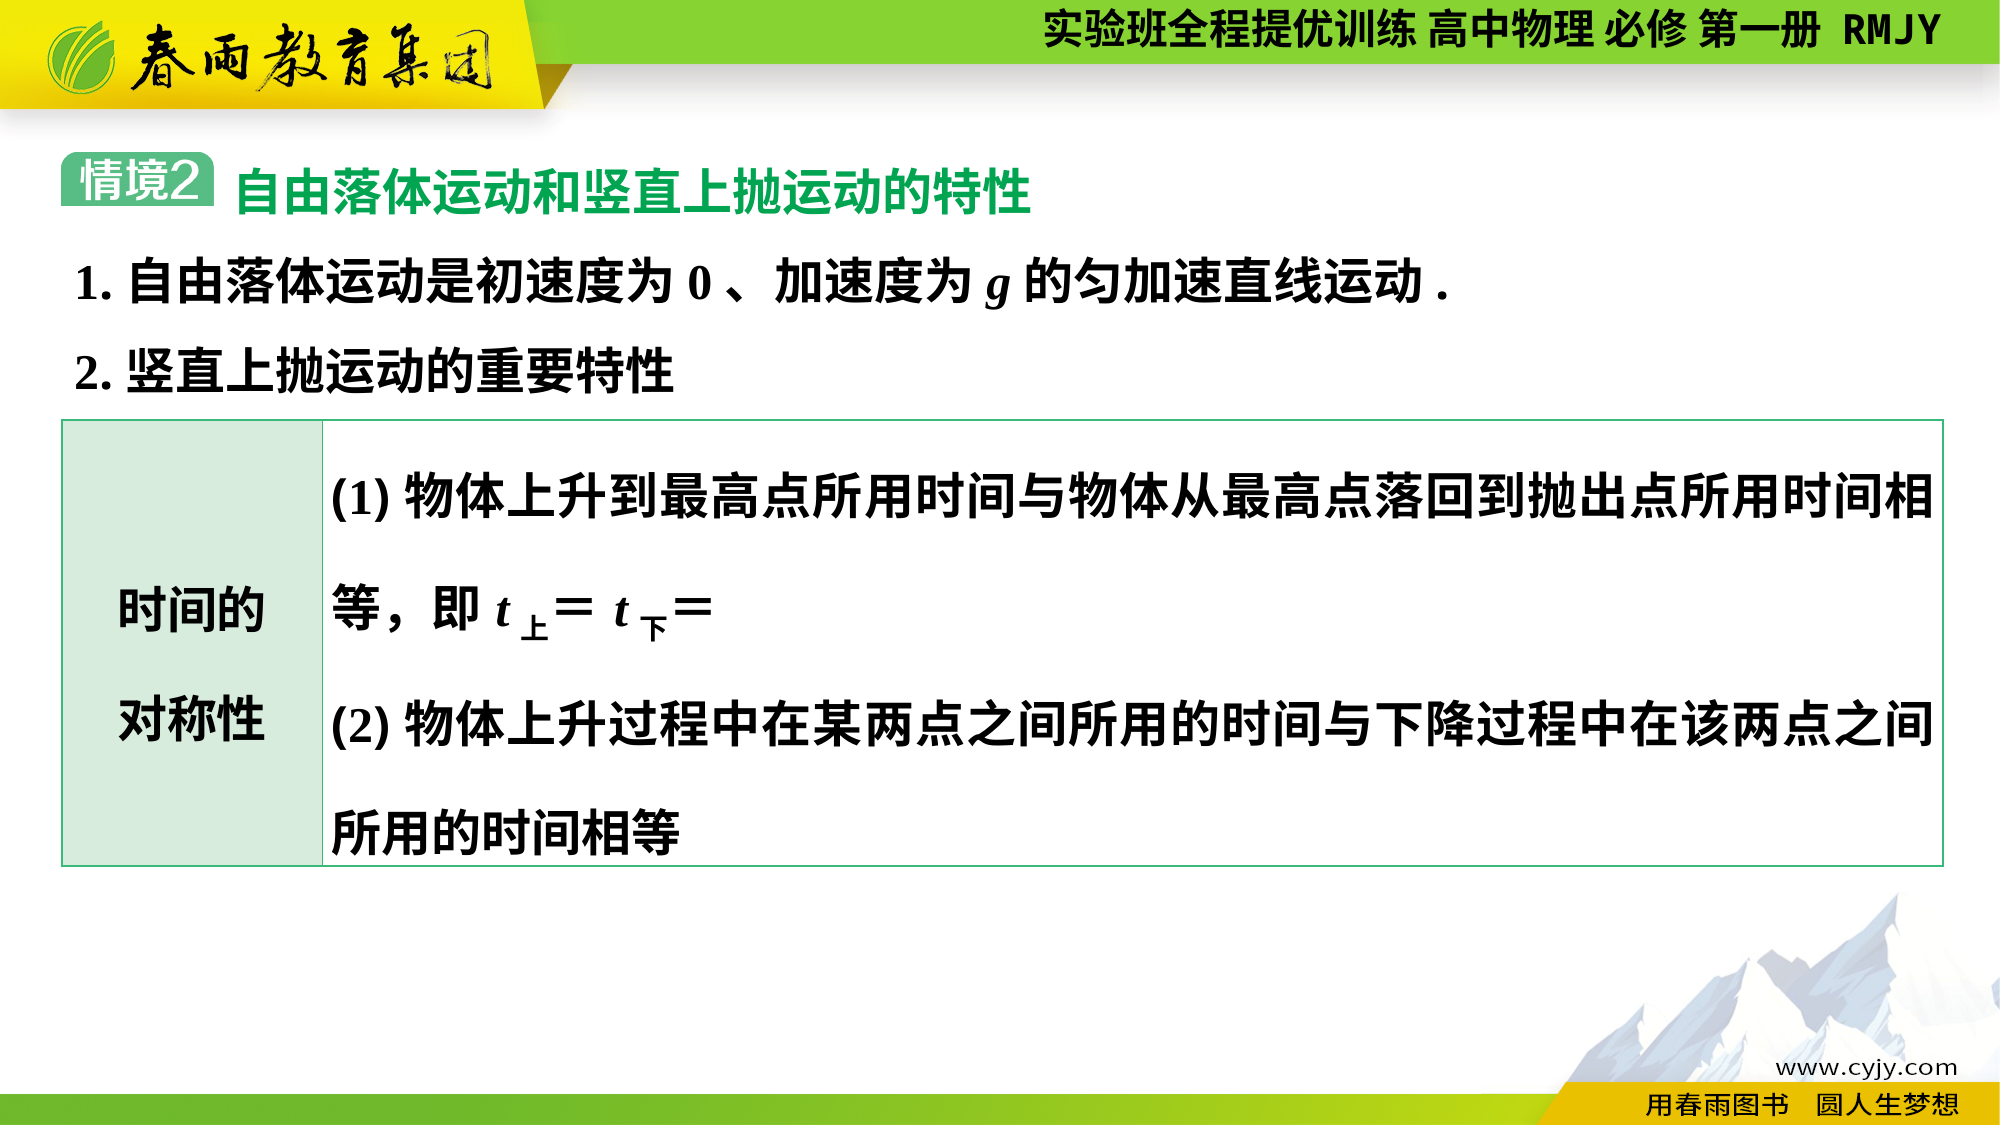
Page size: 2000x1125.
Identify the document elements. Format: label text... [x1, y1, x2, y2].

picture [0, 0, 2000, 1125]
list 自由落体运动和竖直上抛运动的特性 1.自由落体运动是初速度为0、加速度为g的匀加速直线运动. 2.竖直上抛运动的重要特性 [59, 122, 1944, 411]
